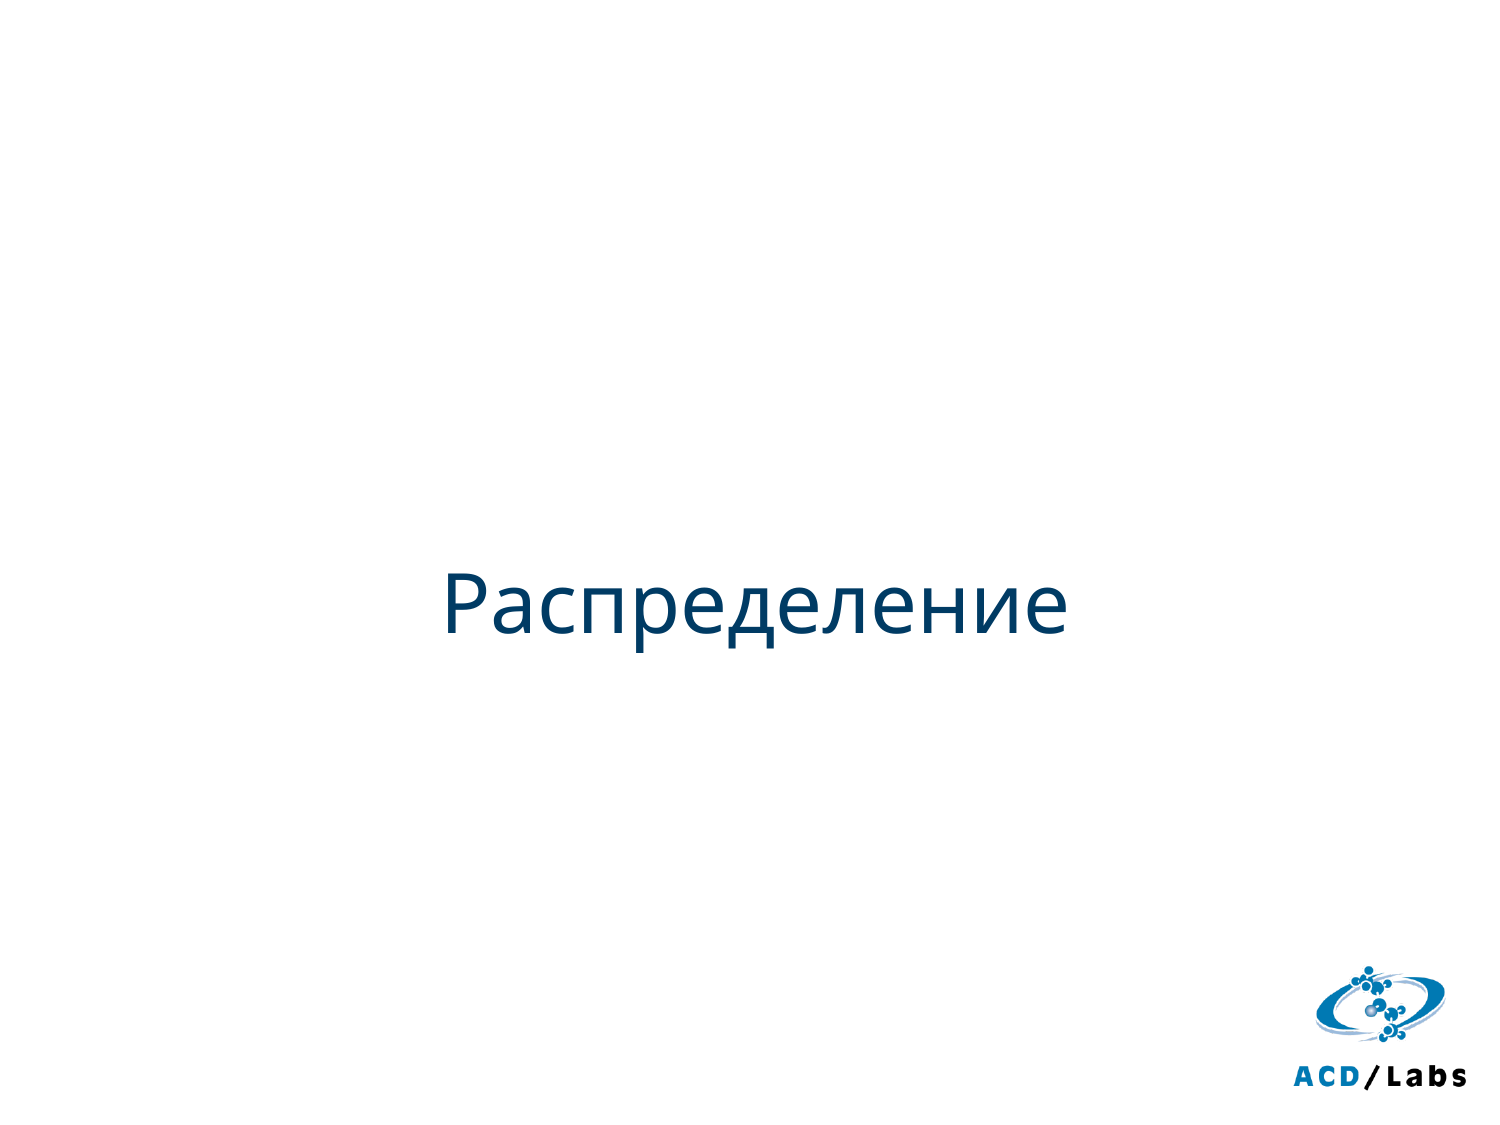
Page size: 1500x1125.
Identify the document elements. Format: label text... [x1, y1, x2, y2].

list Распределение [118, 476, 1394, 724]
picture [1293, 964, 1471, 1101]
